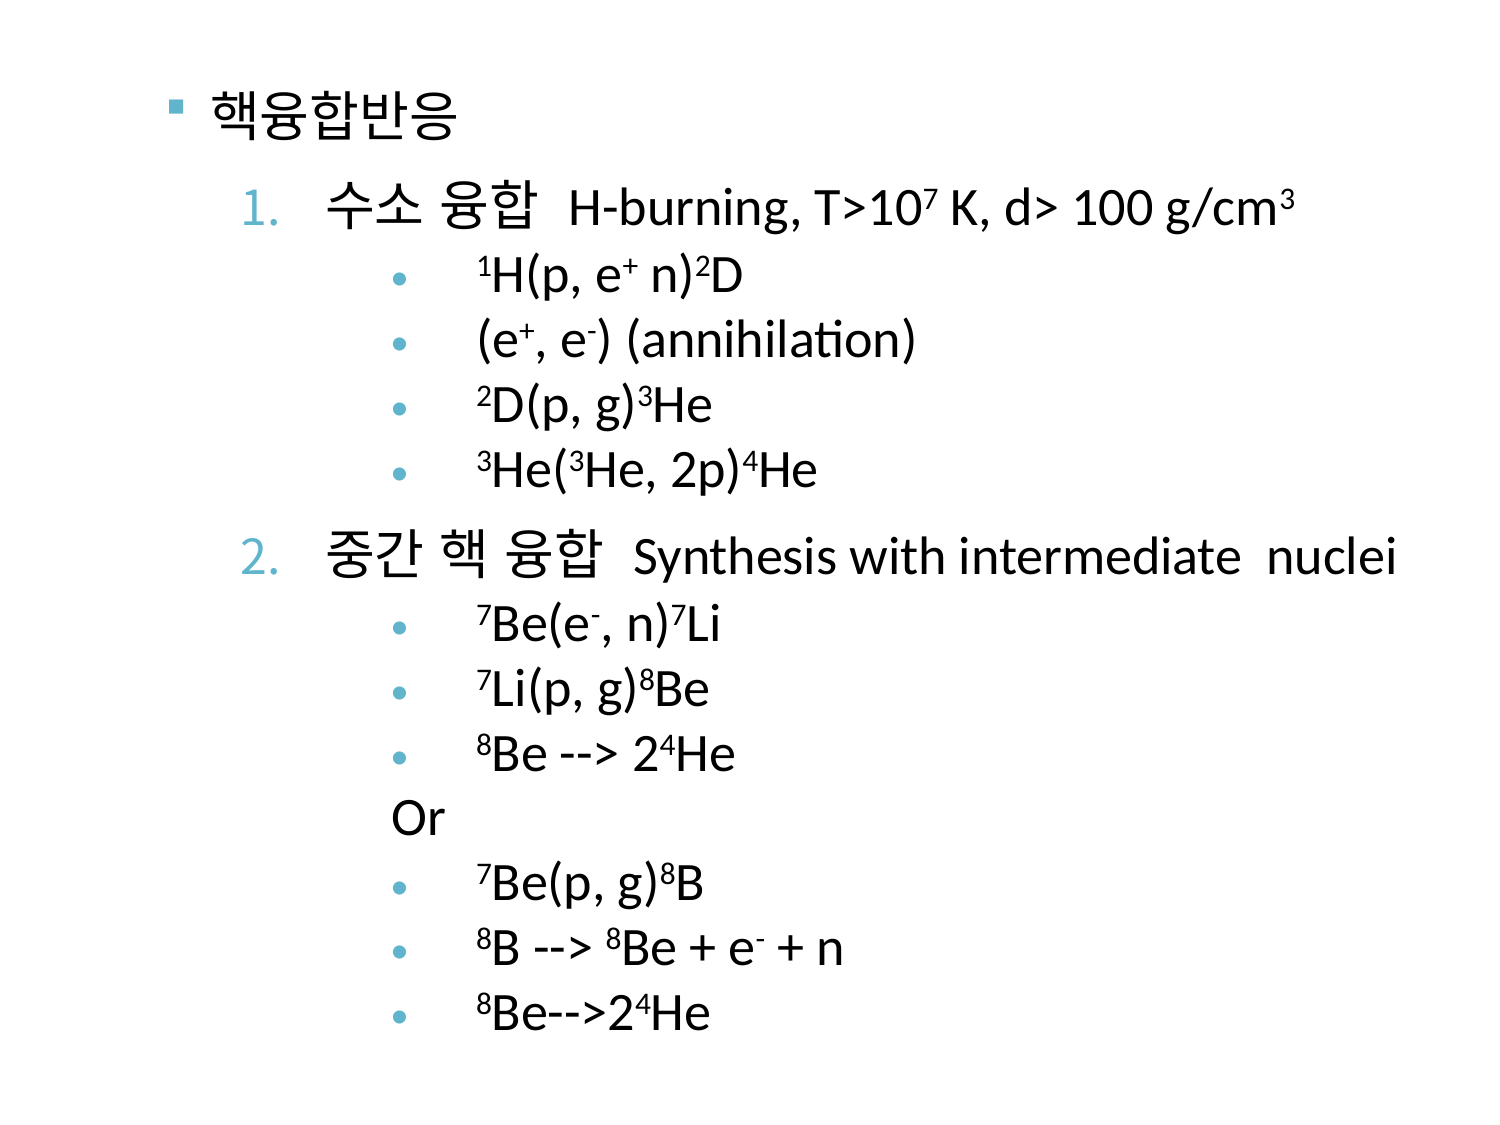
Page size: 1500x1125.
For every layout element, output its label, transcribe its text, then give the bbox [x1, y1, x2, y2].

text_box 핵융합반응 수소 융합 H-burning, T>107 K, d> 100 g/cm3 1H(p, e+ n)2D (e+, e-) (annihilation) 2D(p, g)3He 3He(3He, 2p)4He 중간 핵 융합 Synthesis with intermediate nuclei 7Be(e-, n)7Li 7Li(p, g)8Be 8Be --> 24He Or 7Be(p, g)8B 8B --> 8Be + e- + n 8Be-->24He [74, 66, 1425, 1071]
